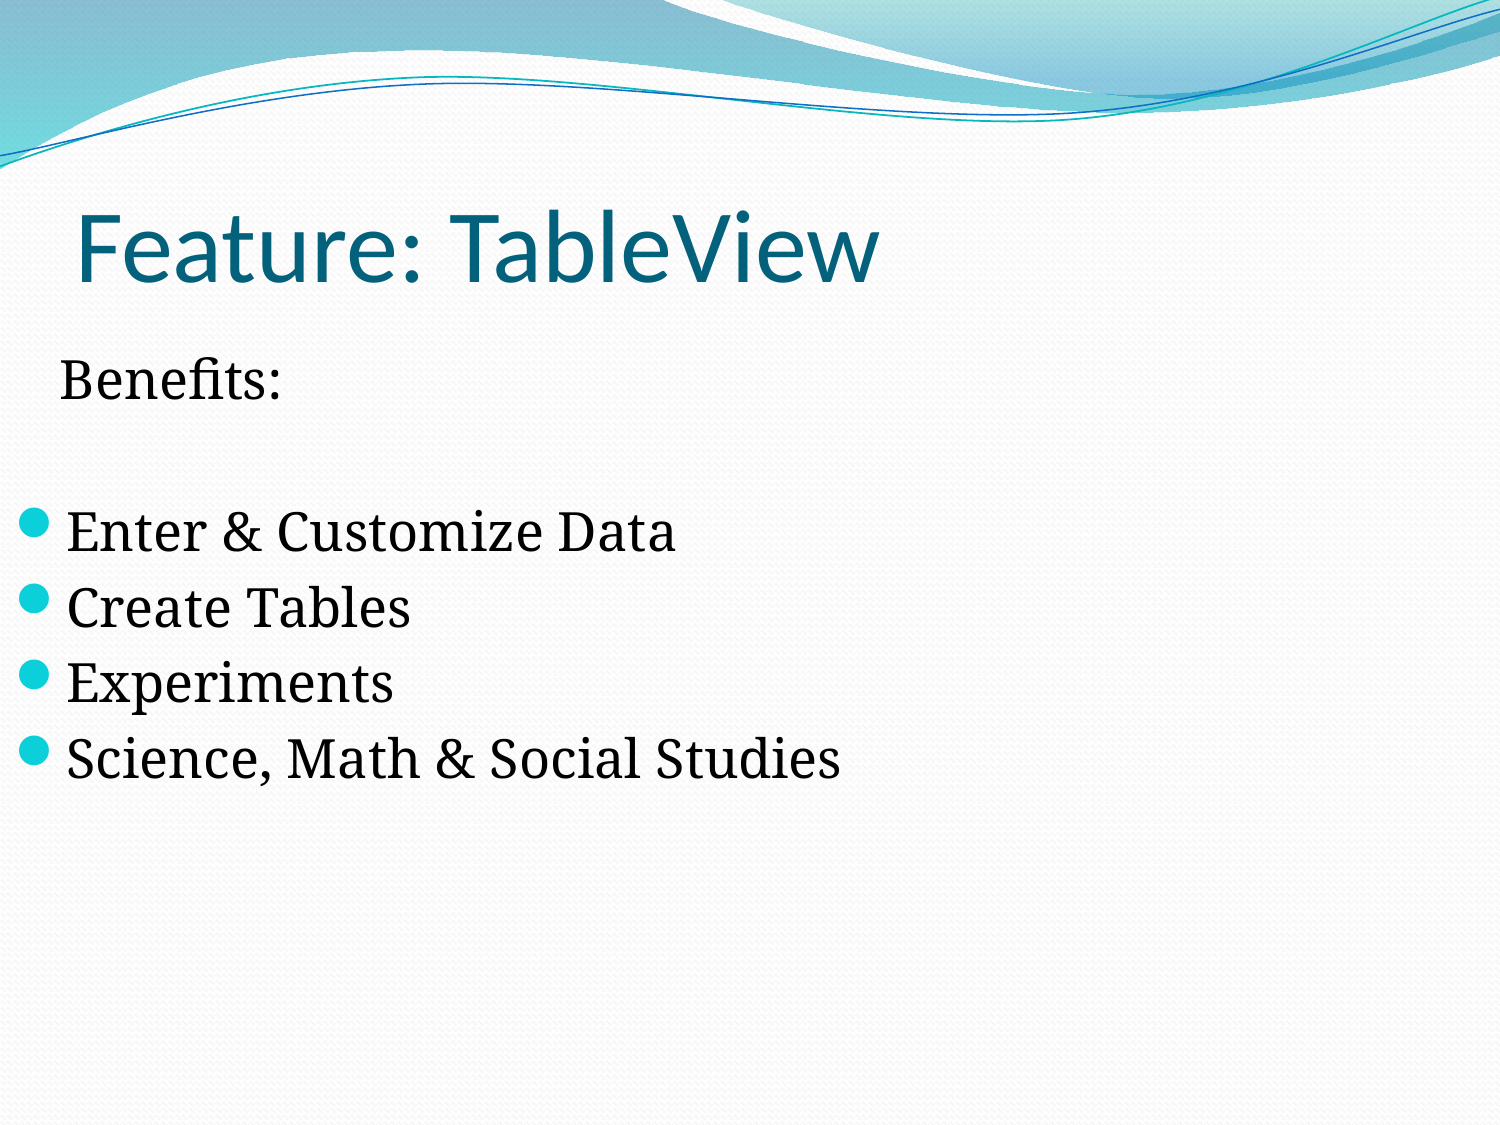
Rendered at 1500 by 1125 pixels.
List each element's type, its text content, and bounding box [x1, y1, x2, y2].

title Feature: TableView [75, 115, 1438, 303]
list Benefits: Enter & Customize Data Create Tables Experiments Science, Math & Social Studies [0, 262, 1350, 1005]
